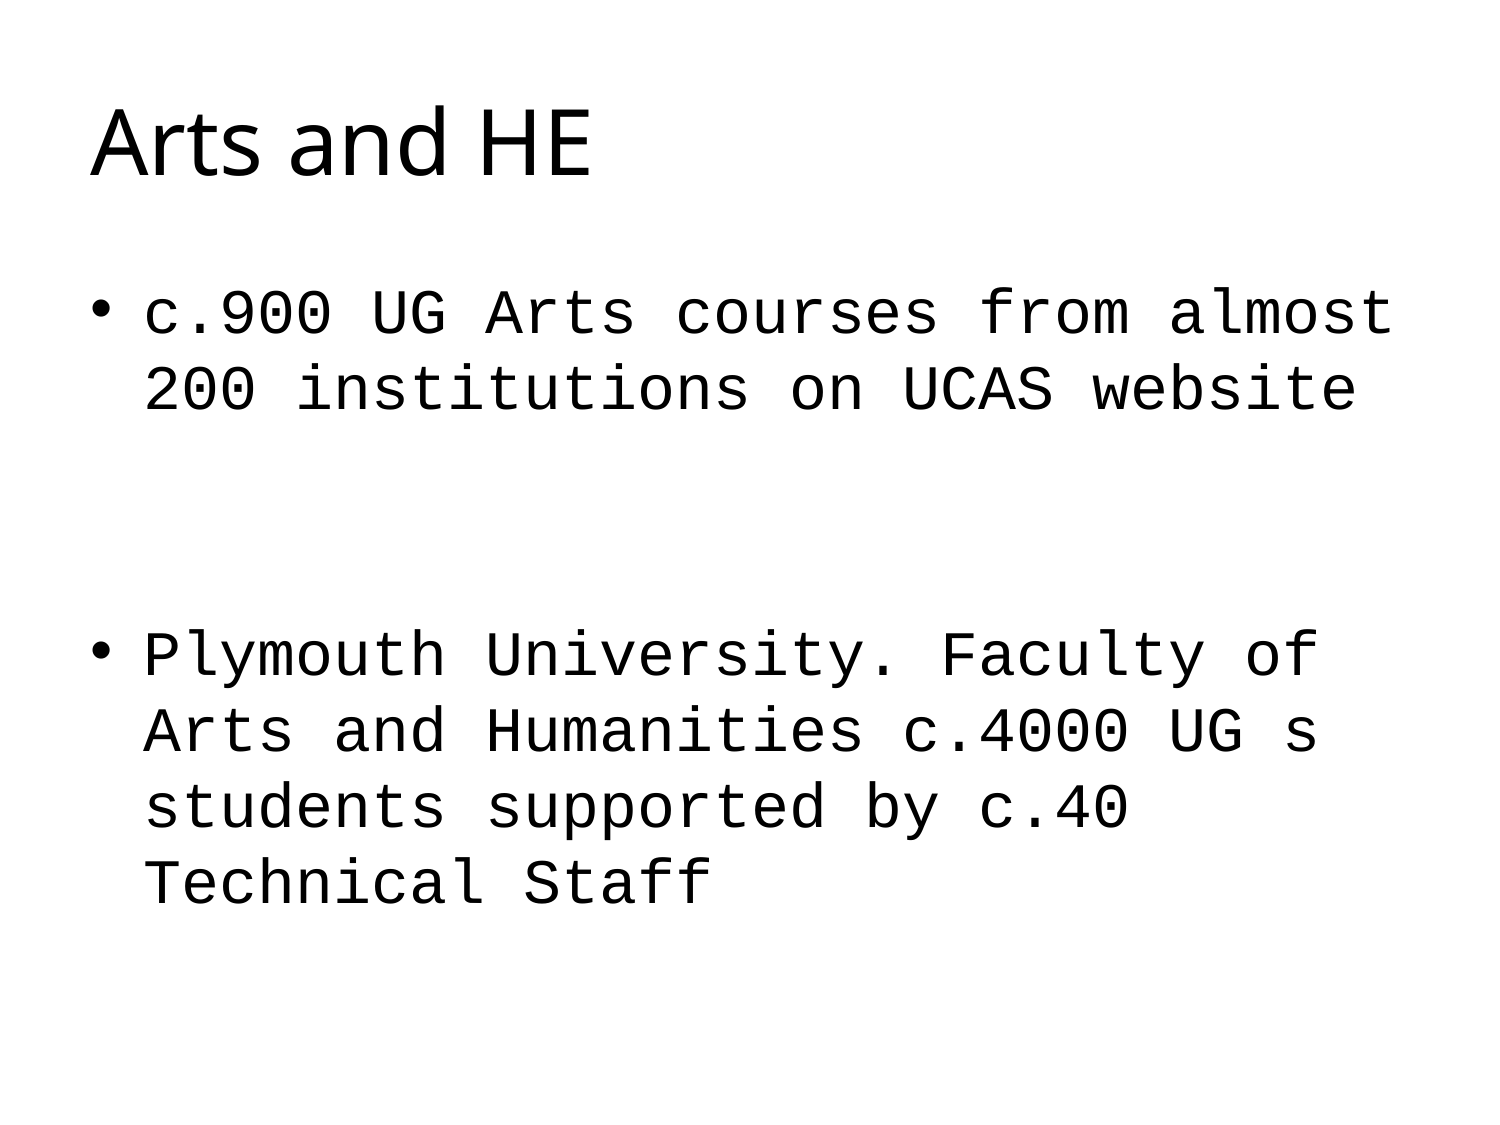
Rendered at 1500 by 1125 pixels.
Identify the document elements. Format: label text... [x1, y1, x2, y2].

list c.900 UG Arts courses from almost 200 institutions on UCAS website Plymouth University. Faculty of Arts and Humanities c.4000 UG s students supported by c.40 Technical Staff [75, 262, 1425, 1005]
title Arts and HE [75, 45, 1425, 233]
